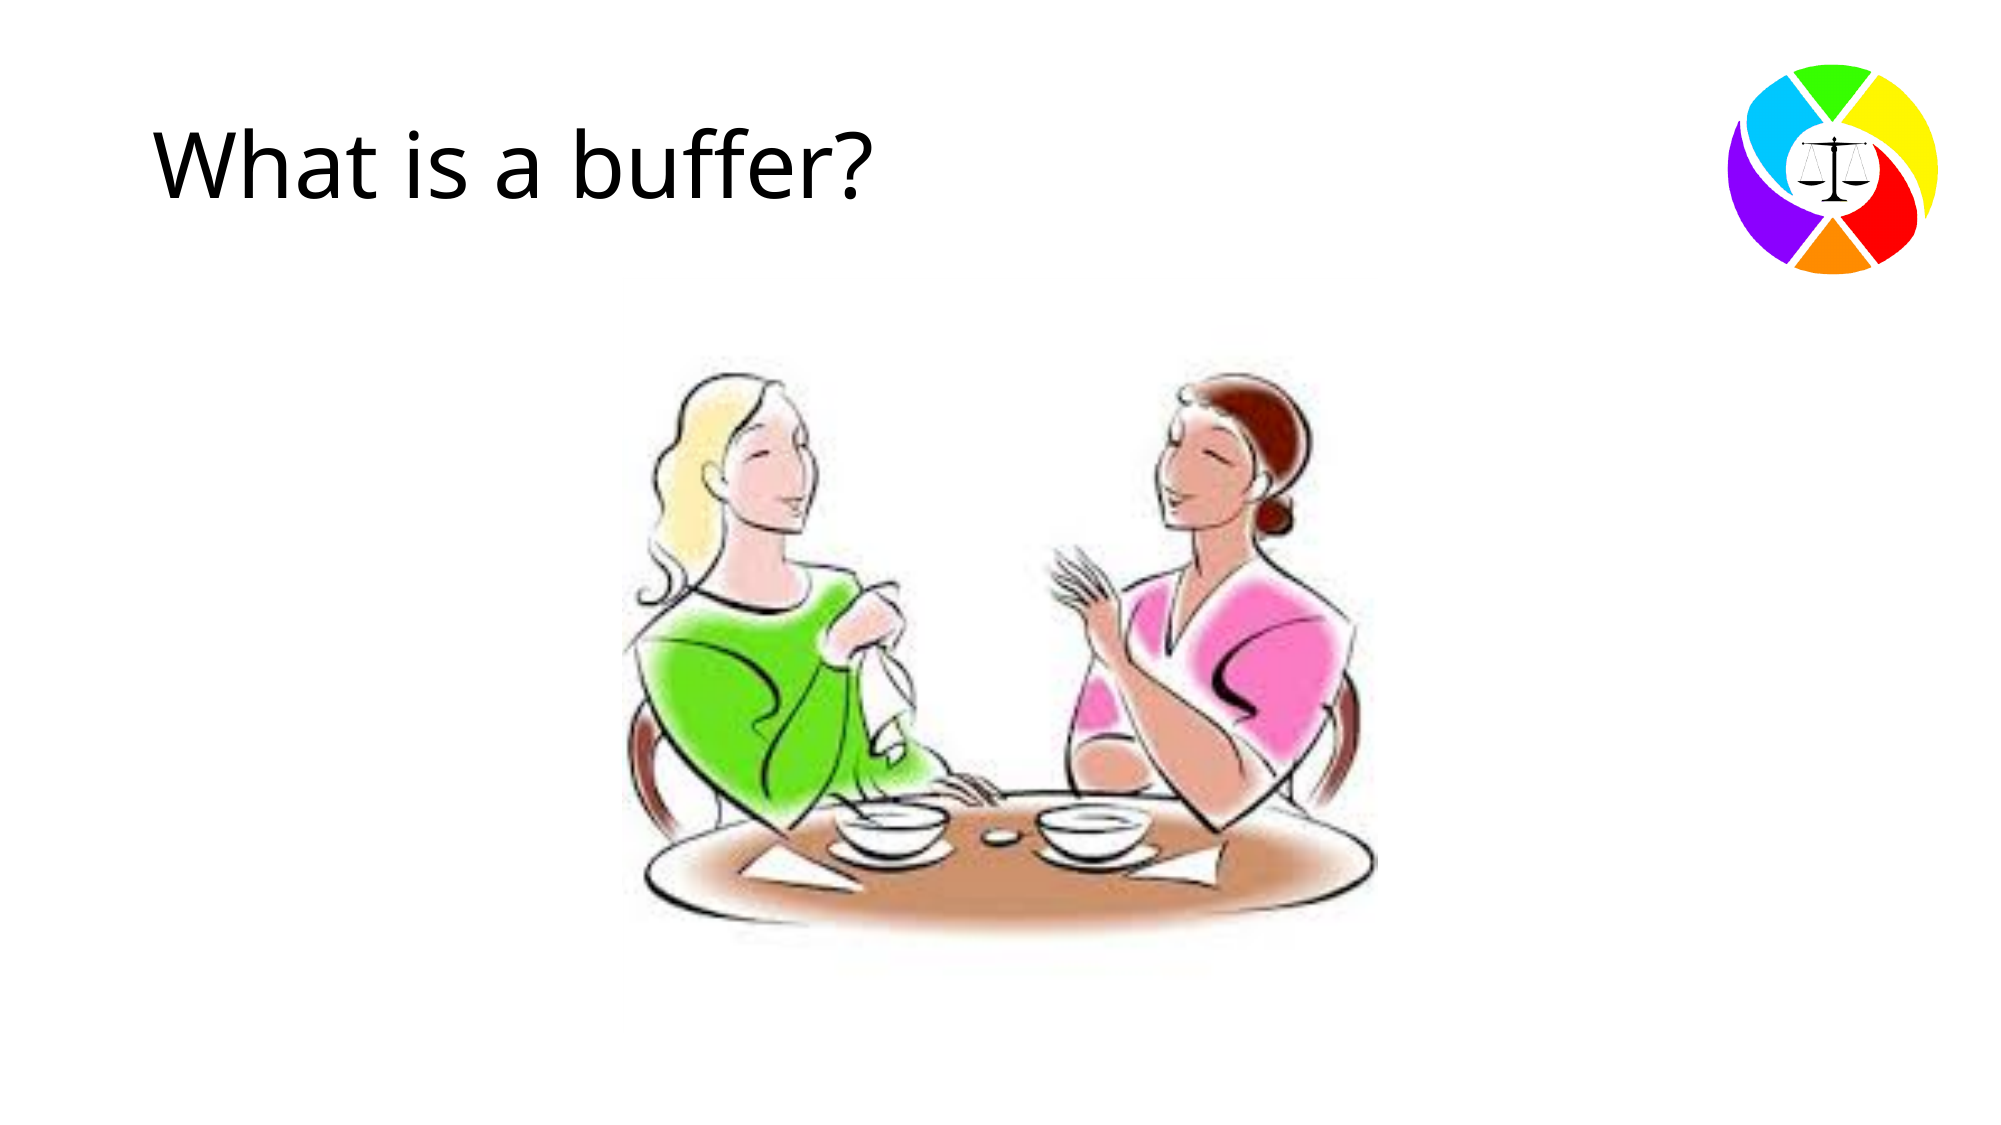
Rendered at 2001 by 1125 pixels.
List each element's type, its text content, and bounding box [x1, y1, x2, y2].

picture [622, 277, 1378, 1033]
picture [1694, 29, 1973, 308]
title What is a buffer? [137, 59, 1675, 278]
